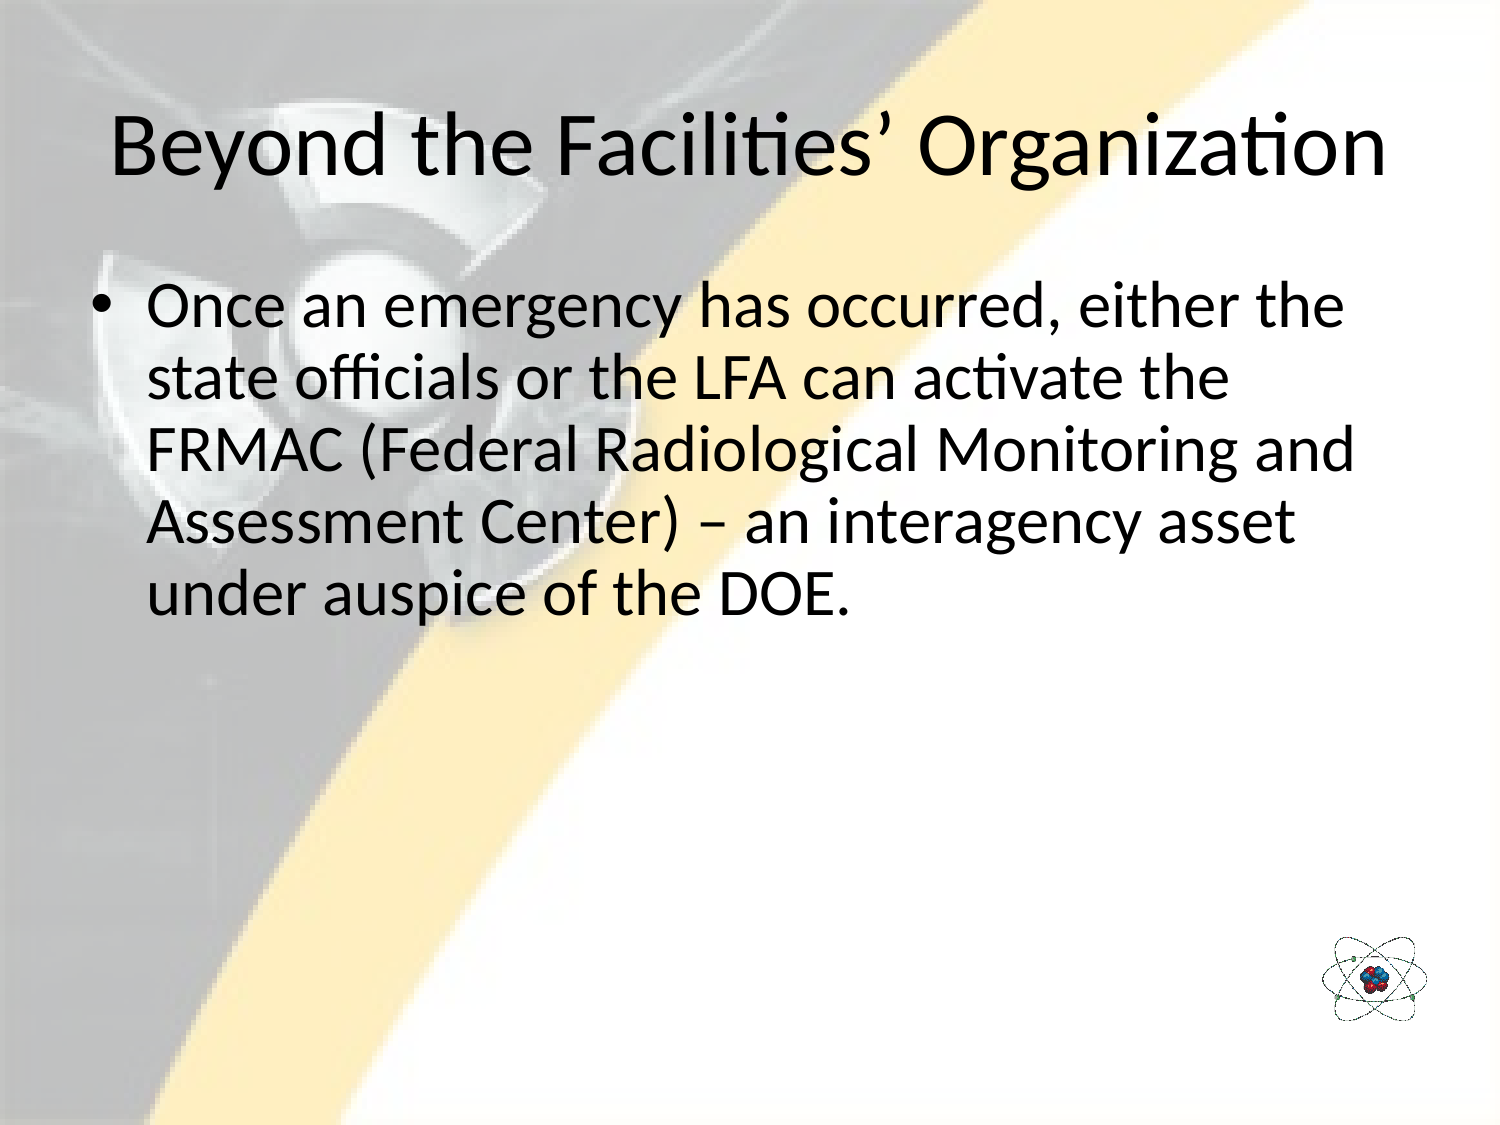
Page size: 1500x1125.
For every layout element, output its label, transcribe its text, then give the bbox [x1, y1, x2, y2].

list Once an emergency has occurred, either the state officials or the LFA can activate the FRMAC (Federal Radiological Monitoring and Assessment Center) – an interagency asset under auspice of the DOE. [75, 262, 1425, 1005]
picture [1322, 937, 1427, 1021]
title Beyond the Facilities’ Organization [75, 45, 1425, 233]
